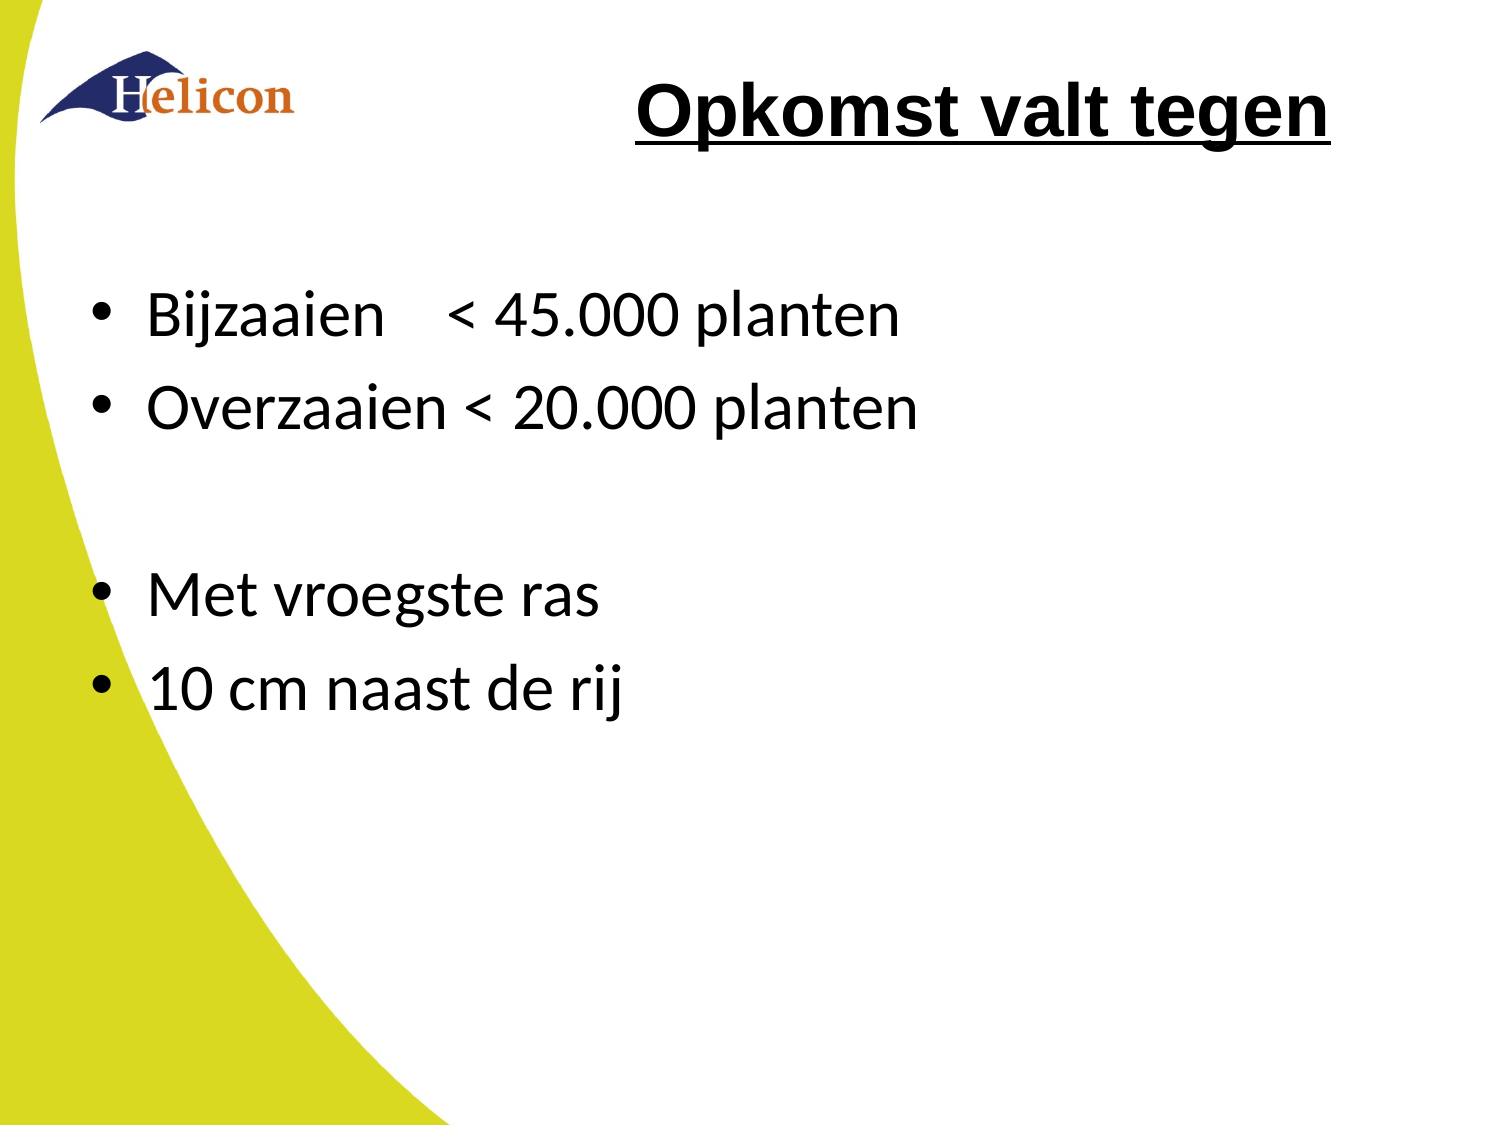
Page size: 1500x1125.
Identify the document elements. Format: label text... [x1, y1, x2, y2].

picture [0, 0, 1500, 1125]
title Opkomst valt tegen [620, 42, 1500, 171]
list Bijzaaien < 45.000 planten Overzaaien < 20.000 planten Met vroegste ras 10 cm naast de rij [75, 262, 1425, 1005]
